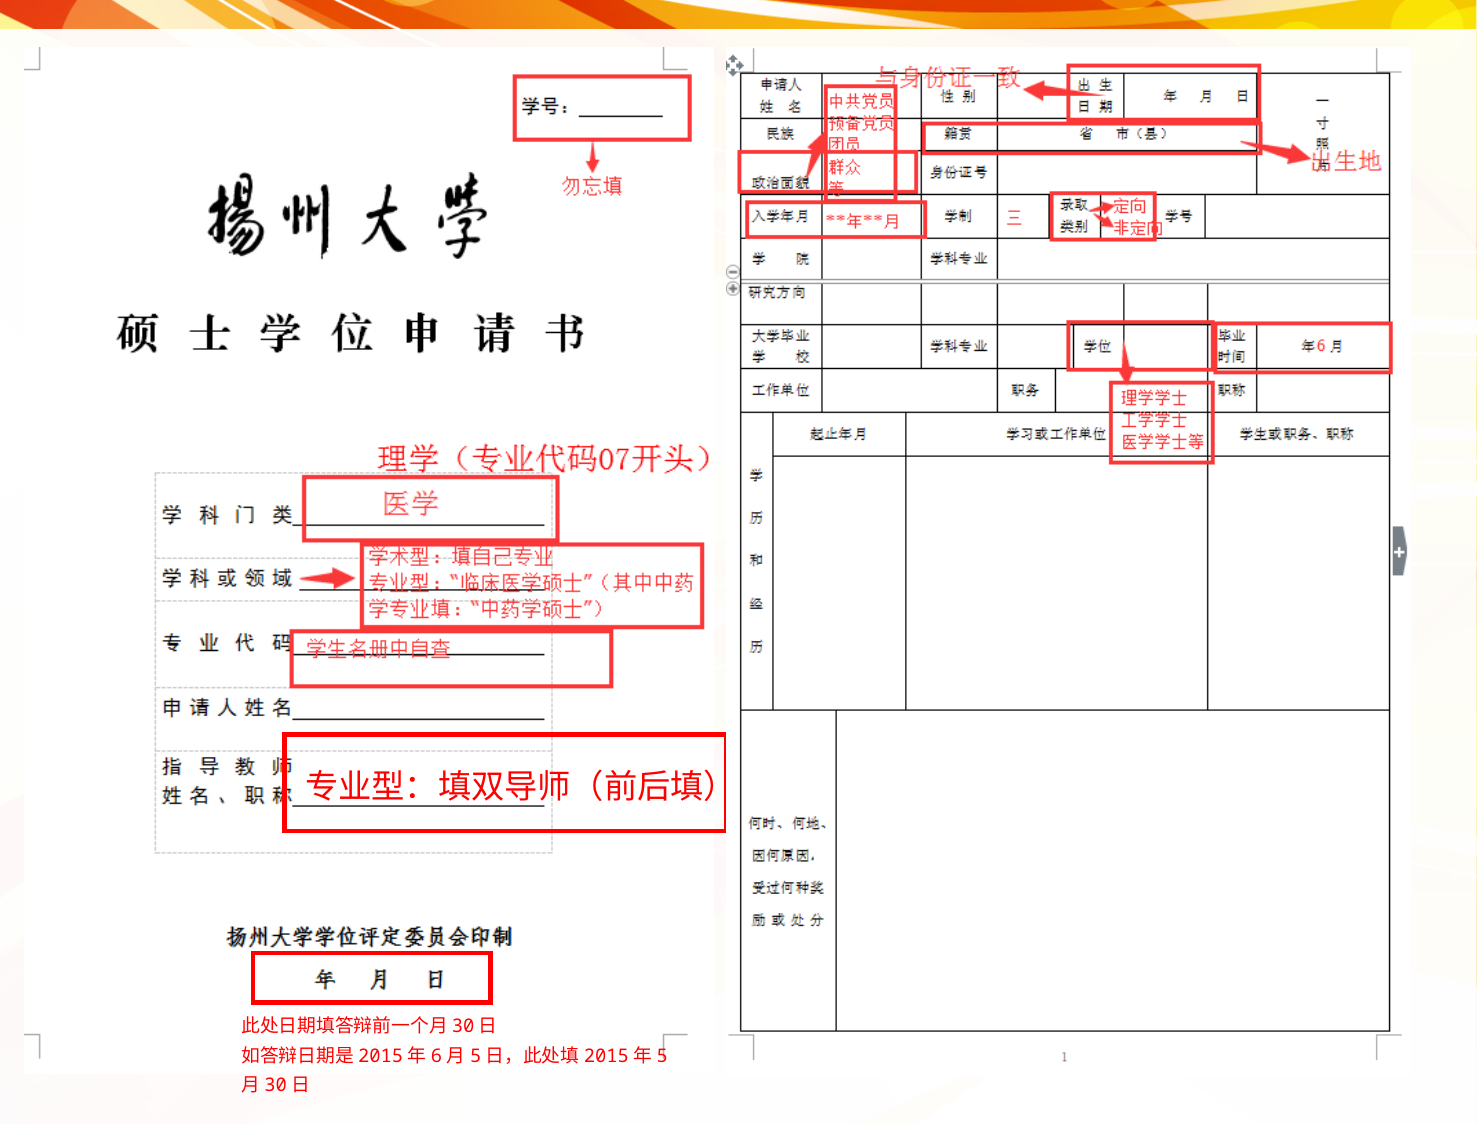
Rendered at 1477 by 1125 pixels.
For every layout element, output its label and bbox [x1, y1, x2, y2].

picture [0, 0, 1477, 29]
text_box [24, 47, 1411, 1077]
